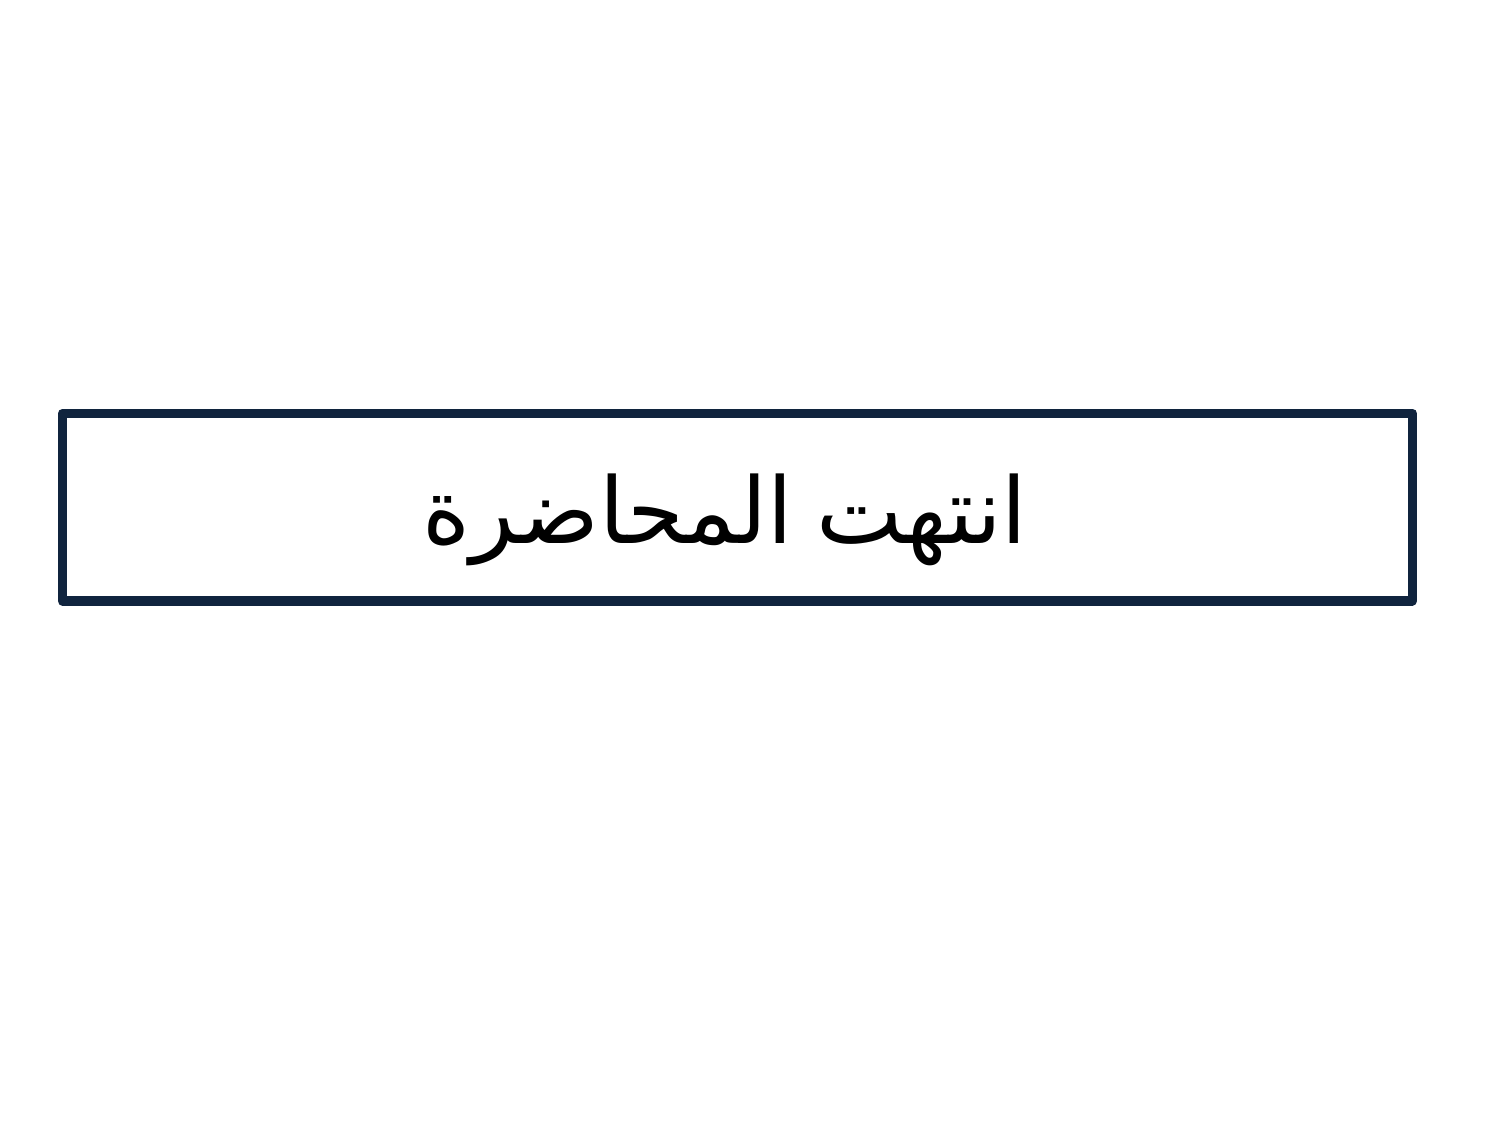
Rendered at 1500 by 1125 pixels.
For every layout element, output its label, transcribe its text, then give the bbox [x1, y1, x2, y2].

title انتهت المحاضرة [62, 413, 1413, 601]
